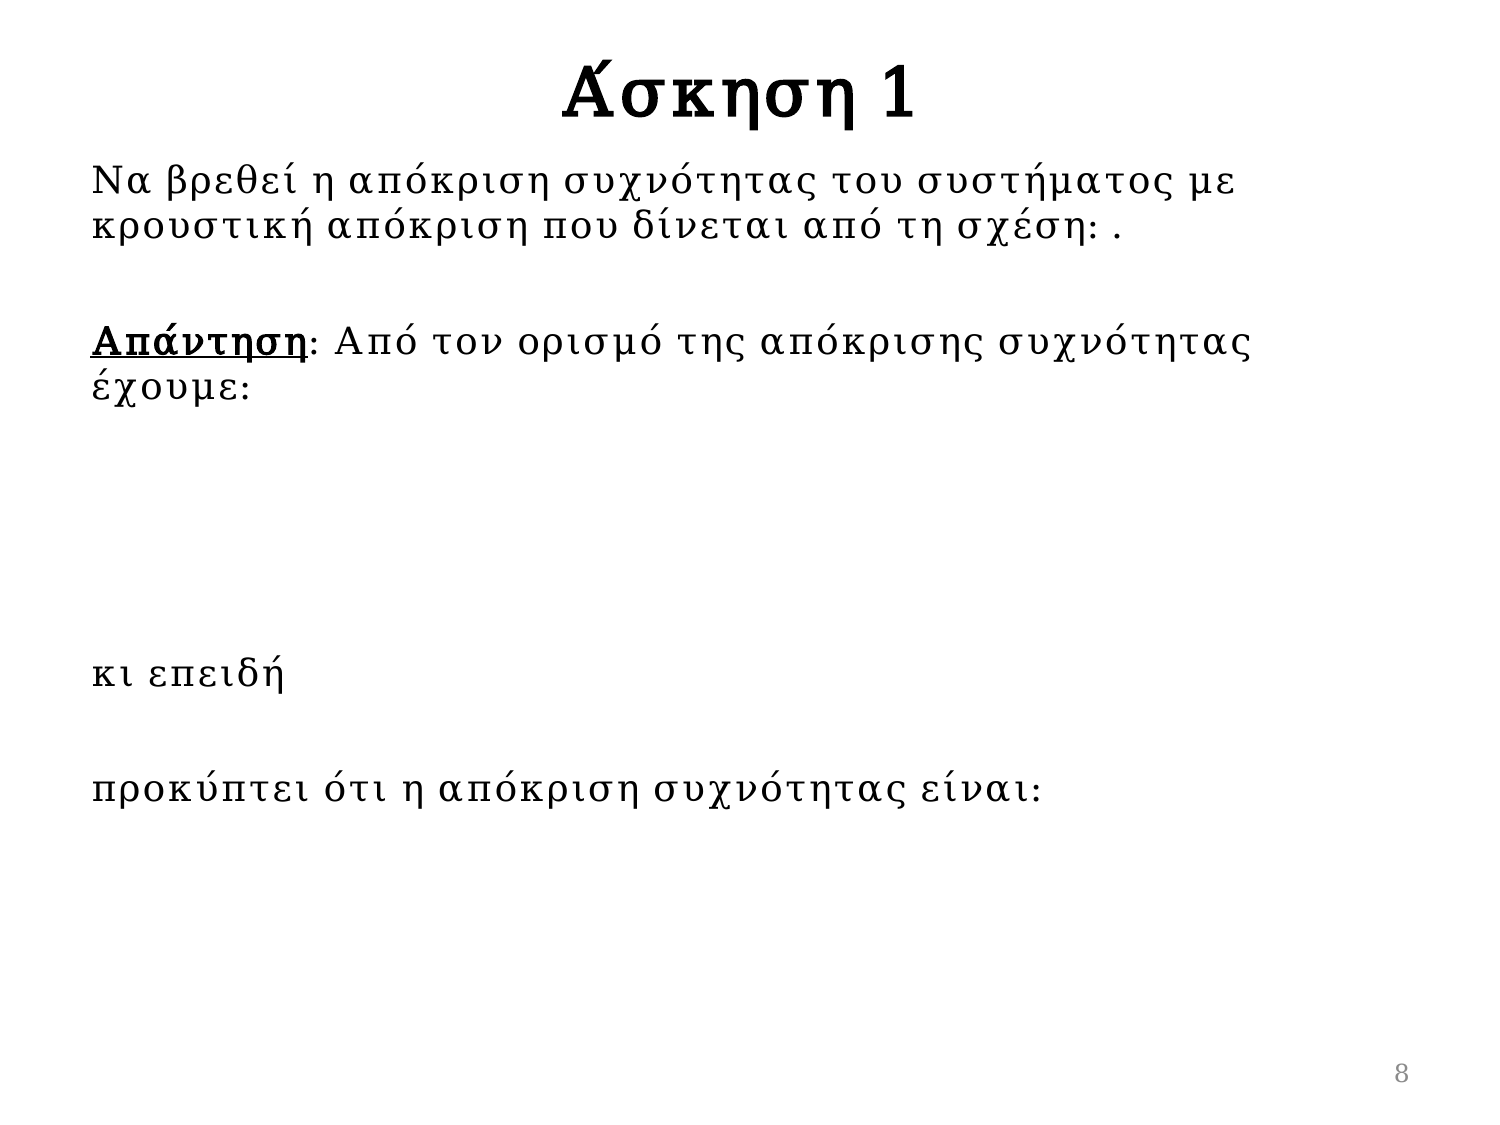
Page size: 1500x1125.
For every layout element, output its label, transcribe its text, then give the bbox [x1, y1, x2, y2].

slide_number 8 [1222, 1042, 1425, 1103]
title Άσκηση 1 [75, 19, 1425, 159]
